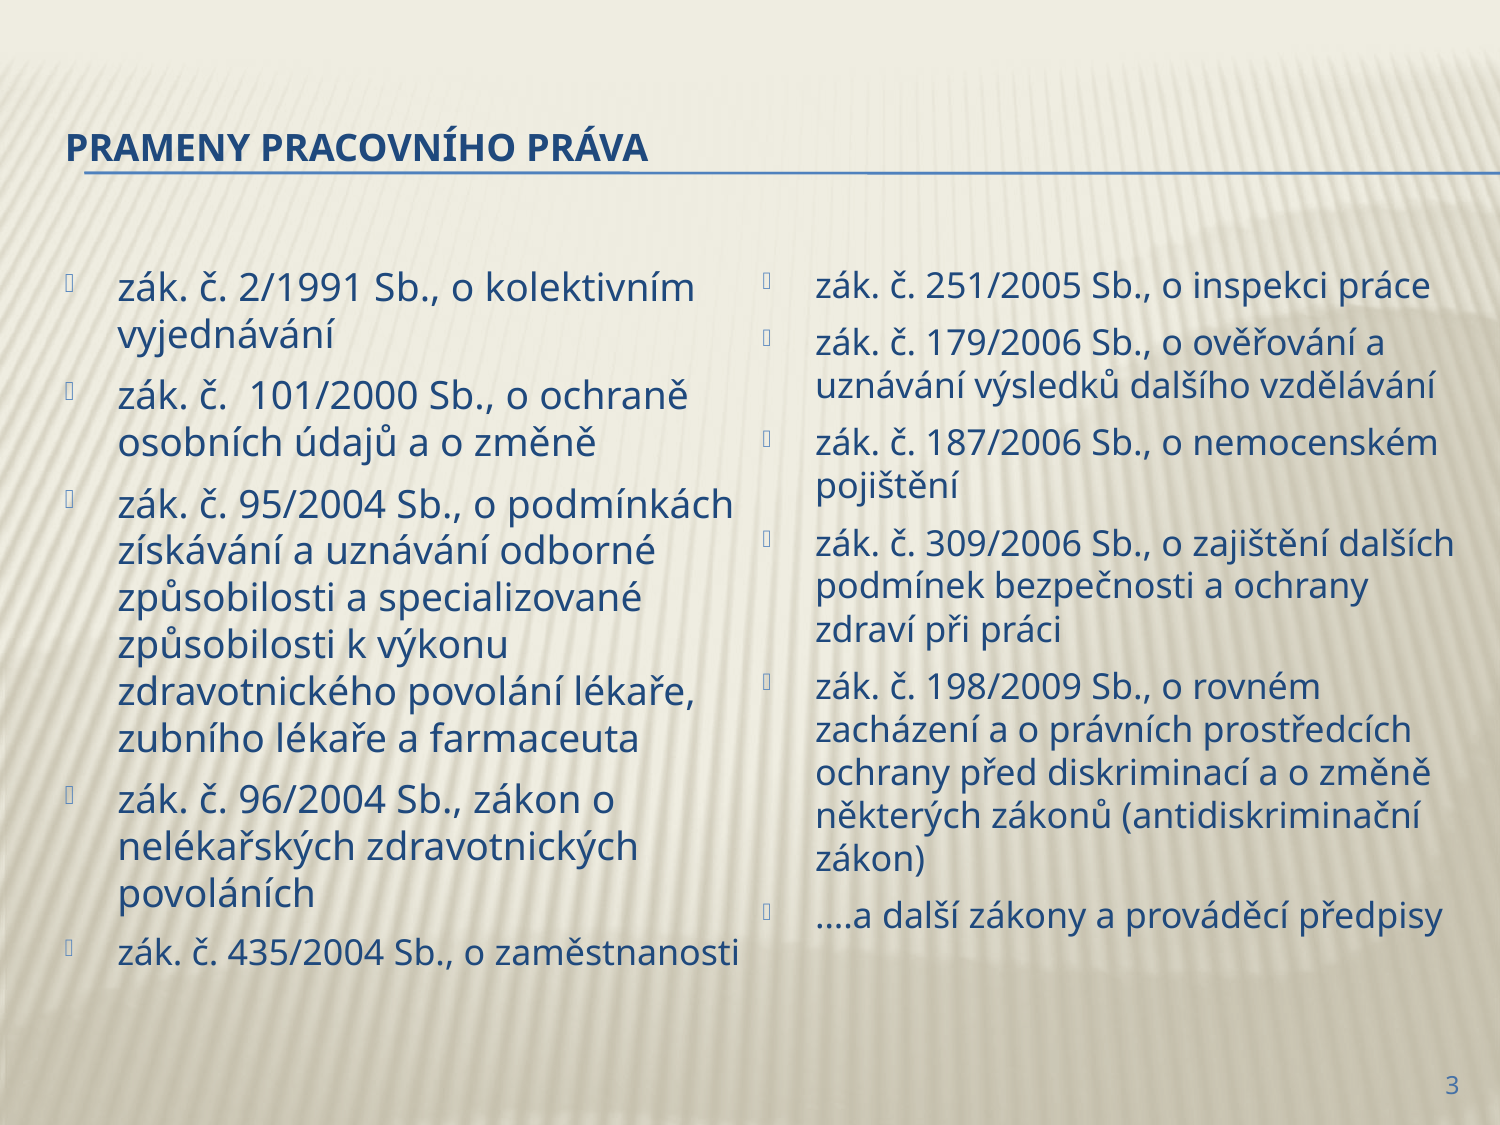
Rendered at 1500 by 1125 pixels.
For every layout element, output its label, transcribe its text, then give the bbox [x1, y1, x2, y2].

slide_number 3 [1350, 1061, 1475, 1103]
list zák. č. 2/1991 Sb., o kolektivním vyjednávání zák. č. 101/2000 Sb., o ochraně osobních údajů a o změně zák. č. 95/2004 Sb., o podmínkách získávání a uznávání odborné způsobilosti a specializované způsobilosti k výkonu zdravotnického povolání lékaře, zubního lékaře a farmaceuta zák. č. 96/2004 Sb., zákon o nelékařských zdravotnických povoláních zák. č. 435/2004 Sb., o zaměstnanosti zák. č. 251/2005 Sb., o inspekci práce zák. č. 179/2006 Sb., o ověřování a uznávání výsledků dalšího vzdělávání zák. č. 187/2006 Sb., o nemocenském pojištění zák. č. 309/2006 Sb., o zajištění dalších podmínek bezpečnosti a ochrany zdraví při práci zák. č. 198/2009 Sb., o rovném zacházení a o právních prostředcích ochrany před diskriminací a o změně některých zákonů (antidiskriminační zákon) ….a další zákony a prováděcí předpisy [50, 254, 1475, 998]
title Prameny pracovního práva [50, 75, 1475, 213]
